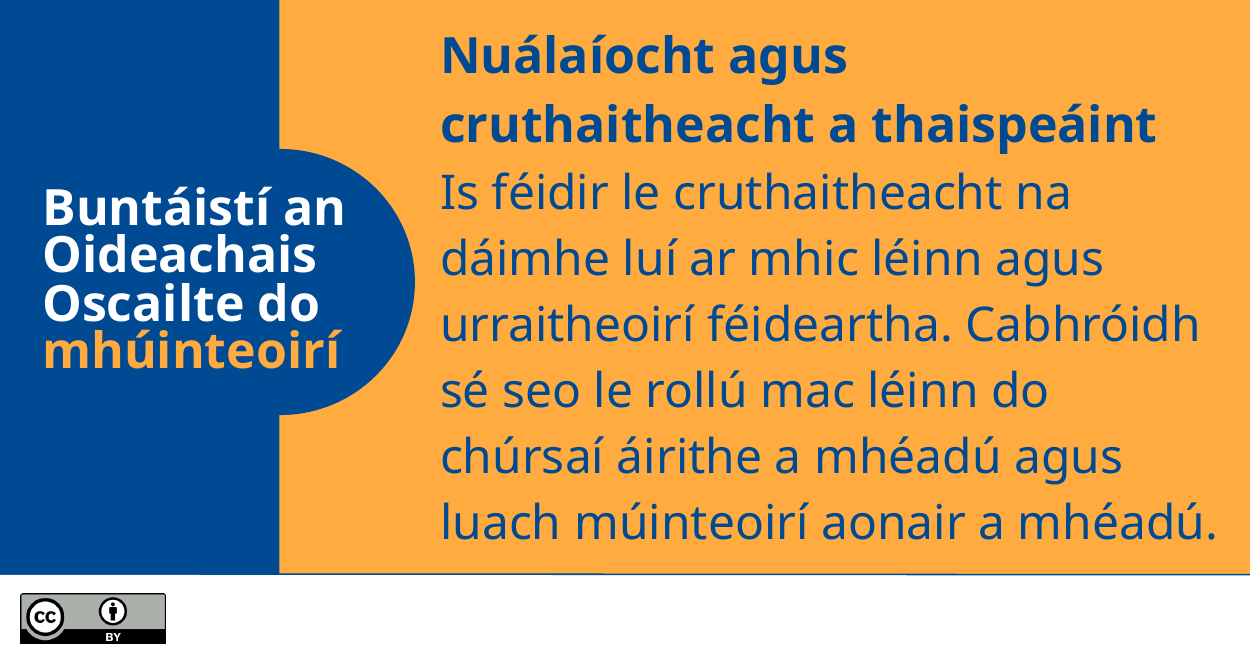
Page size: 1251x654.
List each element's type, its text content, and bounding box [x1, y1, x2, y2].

text_box [368, 181, 415, 383]
text_box Buntáistí an Oideachais Oscailte do mhúinteoirí [27, 171, 368, 394]
text_box [207, 394, 353, 416]
text_box [0, 0, 280, 573]
text_box [0, 582, 1250, 654]
text_box [206, 148, 355, 171]
text_box Nuálaíocht agus cruthaitheacht a thaispeáint Is féidir le cruthaitheacht na dáimhe luí ar mhic léinn agus urraitheoirí féideartha. Cabhróidh sé seo le rollú mac léinn do chúrsaí áirithe a mhéadú agus luach múinteoirí aonair a mhéadú. [424, 0, 1239, 564]
picture [20, 592, 166, 645]
